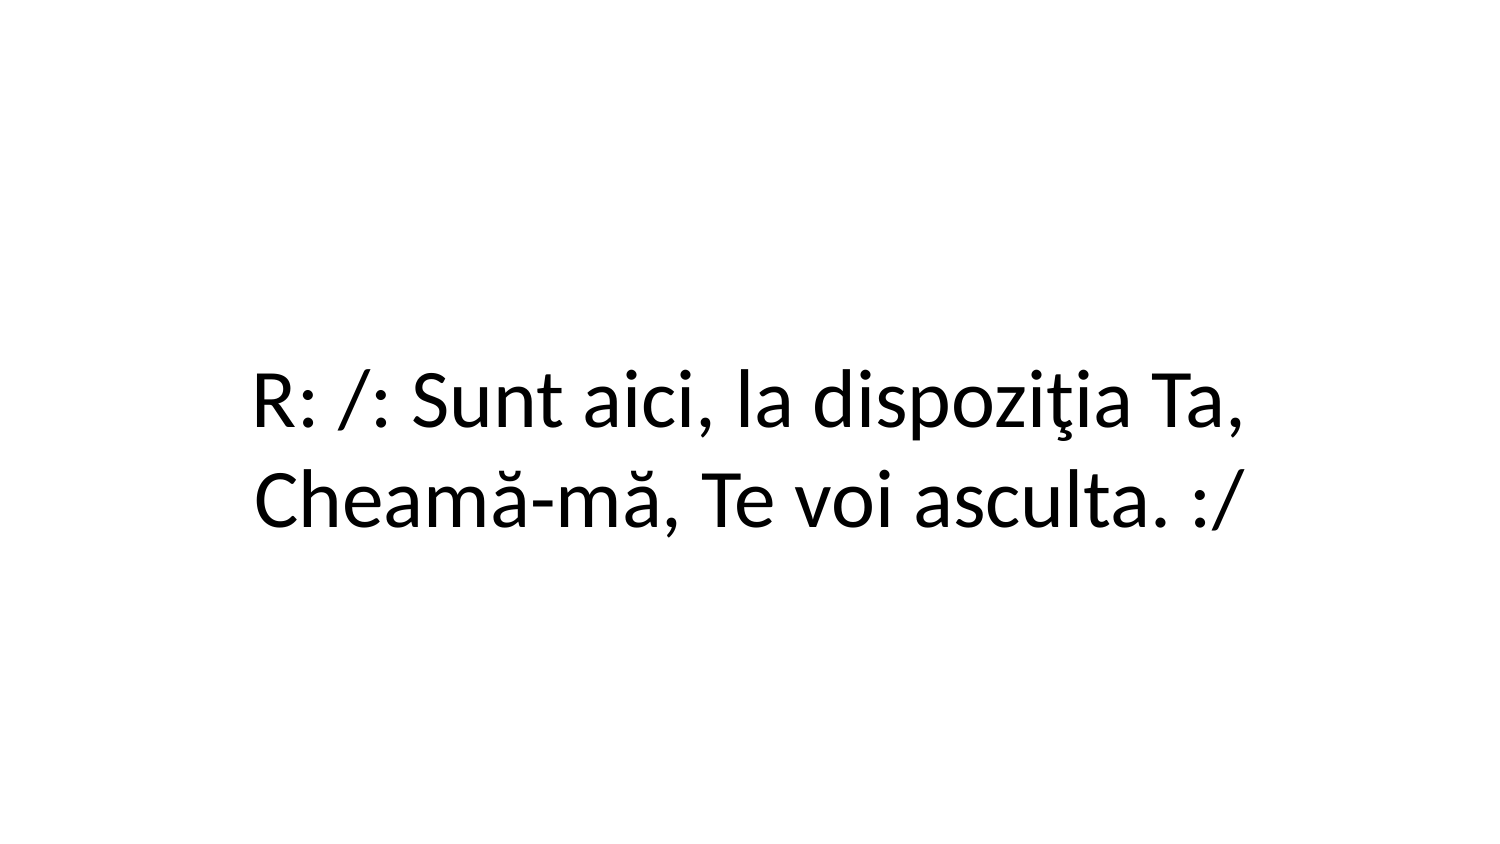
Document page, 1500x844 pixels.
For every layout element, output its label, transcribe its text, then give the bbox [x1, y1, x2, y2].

text_box R: /: Sunt aici, la dispoziţia Ta, Cheamă-mă, Te voi asculta. :/ [237, 292, 1263, 552]
